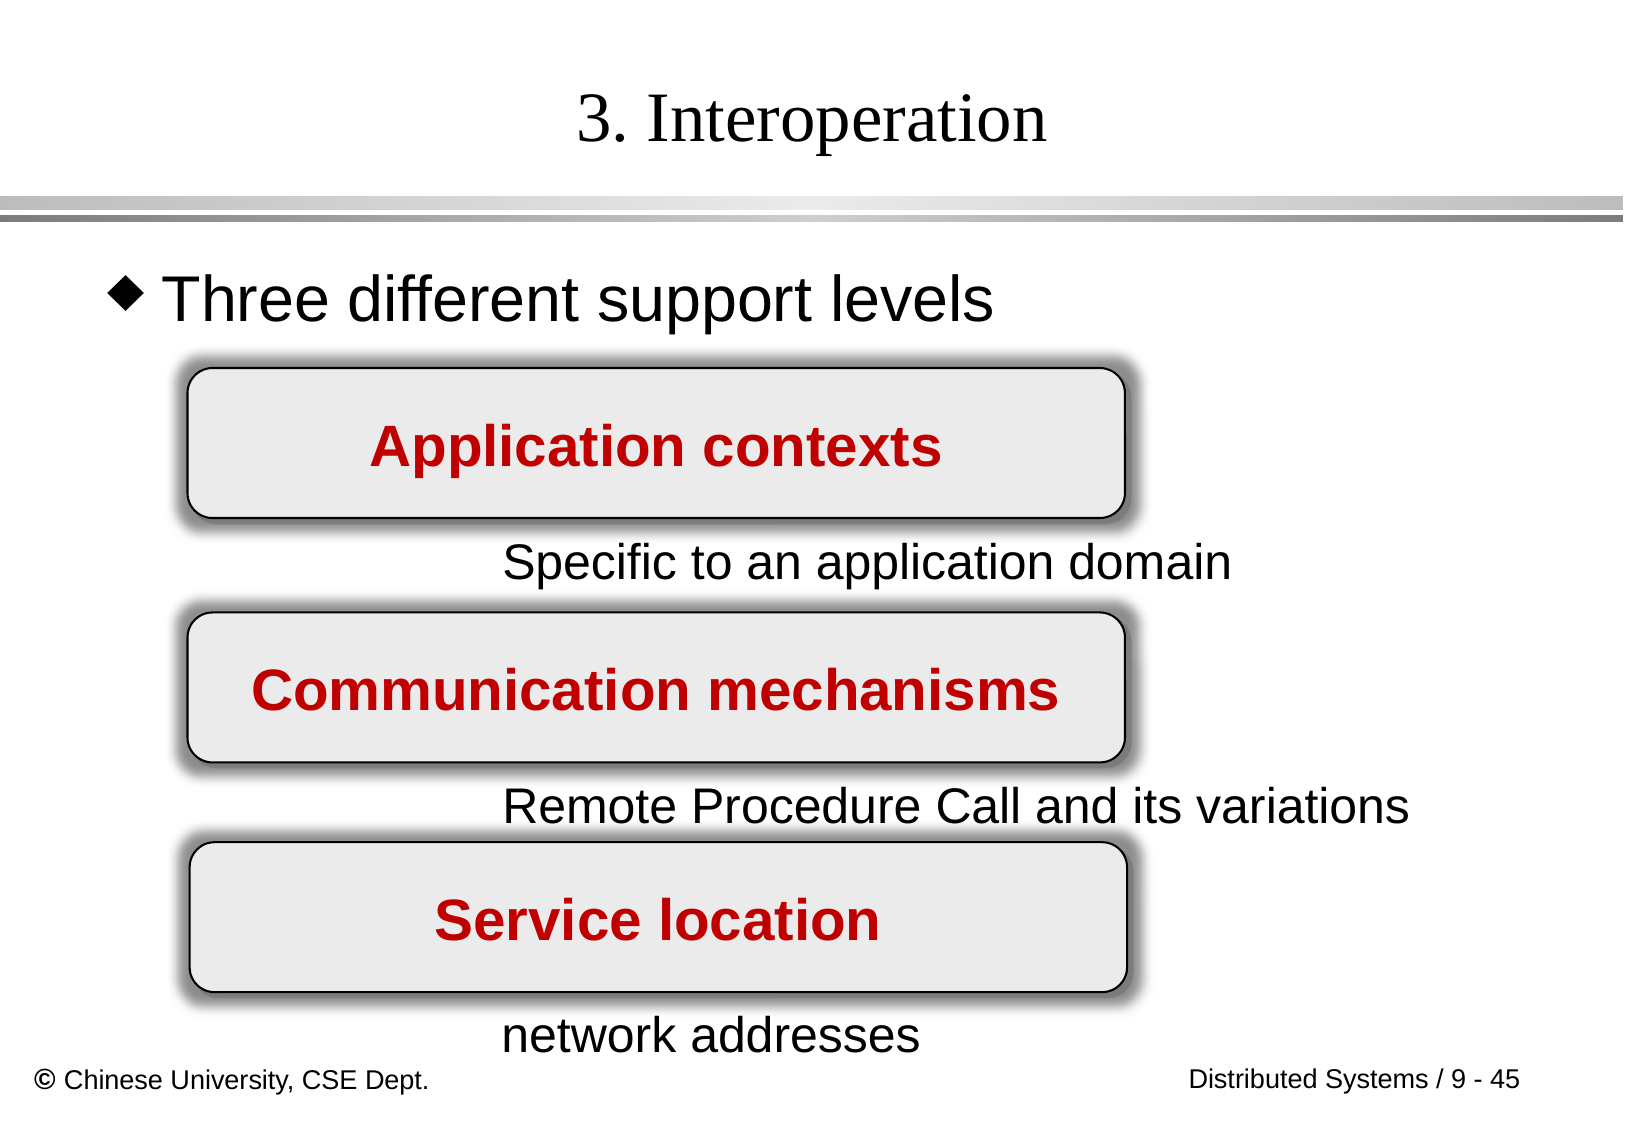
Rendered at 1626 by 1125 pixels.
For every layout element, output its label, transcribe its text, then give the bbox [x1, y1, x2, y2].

text_box Specific to an application domain [487, 522, 1520, 598]
text_box network addresses [486, 994, 1519, 1070]
text_box Communication mechanisms [187, 612, 1126, 763]
text_box Application contexts [187, 368, 1126, 519]
text_box Service location [189, 842, 1128, 993]
title 3. Interoperation [49, 62, 1576, 163]
list Three different support levels [92, 249, 1506, 1038]
text_box Remote Procedure Call and its variations [487, 766, 1520, 842]
